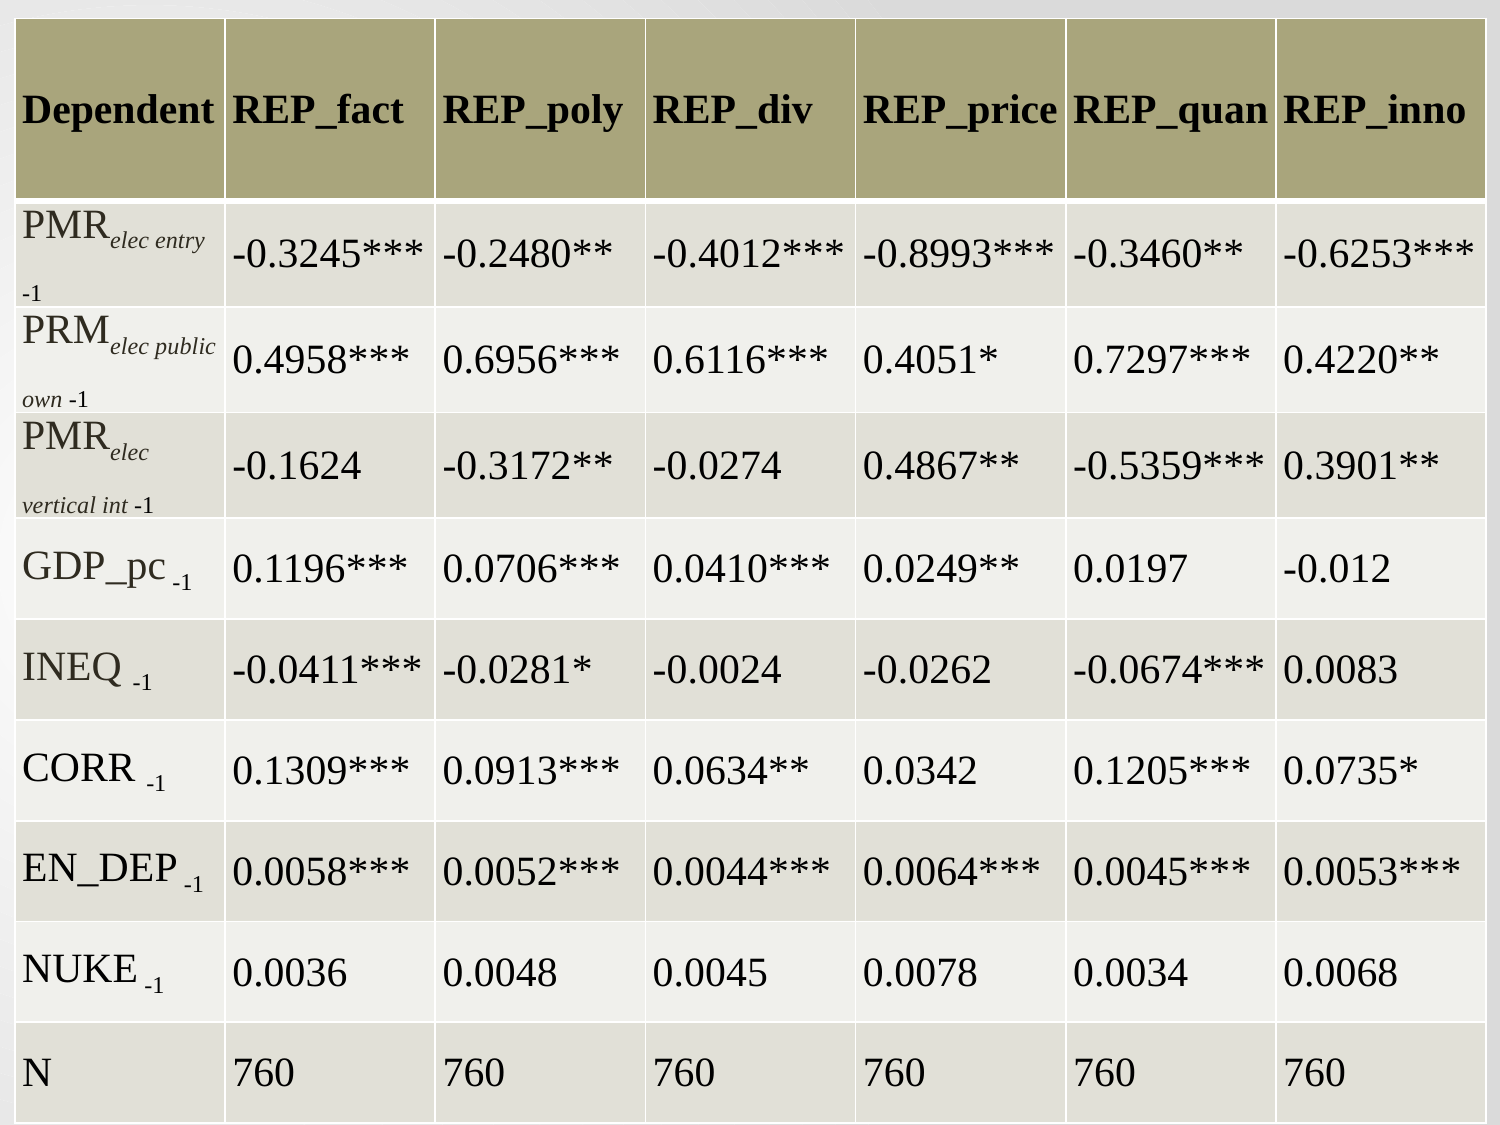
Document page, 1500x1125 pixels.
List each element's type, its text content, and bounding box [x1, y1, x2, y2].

table_cell 0.0064*** [856, 822, 1065, 921]
table_cell 0.7297*** [1067, 308, 1275, 412]
table_cell -0.0274 [646, 413, 855, 517]
table_cell -0.012 [1277, 519, 1485, 618]
table_cell 0.0078 [856, 922, 1065, 1021]
table_cell 0.4867** [856, 413, 1065, 517]
table_cell -0.8993*** [856, 204, 1065, 306]
table_header REP_price [856, 19, 1065, 198]
table_cell 760 [856, 1023, 1065, 1122]
table_cell 0.0249** [856, 519, 1065, 618]
table_cell 0.0410*** [646, 519, 855, 618]
table_header REP_poly [436, 19, 645, 198]
table_cell NUKE -1 [16, 922, 224, 1021]
table_cell 0.1309*** [226, 721, 434, 820]
table_cell GDP_pc -1 [16, 519, 224, 618]
table_header REP_div [646, 19, 855, 198]
table_cell 0.0342 [856, 721, 1065, 820]
table_cell PRMelec public own -1 [16, 308, 224, 412]
table_cell 0.4051* [856, 308, 1065, 412]
table_cell 0.0197 [1067, 519, 1275, 618]
table_cell 0.0068 [1277, 922, 1485, 1021]
table_cell CORR -1 [16, 721, 224, 820]
table_cell -0.1624 [226, 413, 434, 517]
table_cell PMRelec vertical int -1 [16, 413, 224, 517]
table_cell 0.0913*** [436, 721, 645, 820]
table_cell 760 [646, 1023, 855, 1122]
table_header REP_inno [1277, 19, 1485, 198]
table_cell -0.0024 [646, 620, 855, 719]
table_cell -0.0281* [436, 620, 645, 719]
table_cell -0.3245*** [226, 204, 434, 306]
table_cell 0.0044*** [646, 822, 855, 921]
table_cell 0.0706*** [436, 519, 645, 618]
table_cell INEQ -1 [16, 620, 224, 719]
table_cell 0.0634** [646, 721, 855, 820]
table_cell -0.2480** [436, 204, 645, 306]
table_cell -0.0411*** [226, 620, 434, 719]
table_cell 0.6956*** [436, 308, 645, 412]
table_cell 0.4220** [1277, 308, 1485, 412]
table_cell 760 [1277, 1023, 1485, 1122]
table_cell 760 [226, 1023, 434, 1122]
table_cell 0.1205*** [1067, 721, 1275, 820]
table_cell 0.0036 [226, 922, 434, 1021]
table_header Dependent [16, 19, 224, 198]
table_cell 0.0058*** [226, 822, 434, 921]
table_header REP_quan [1067, 19, 1275, 198]
table_cell 0.0045 [646, 922, 855, 1021]
table_cell -0.3460** [1067, 204, 1275, 306]
table_cell 0.0034 [1067, 922, 1275, 1021]
table_cell 0.0048 [436, 922, 645, 1021]
table_cell PMRelec entry -1 [16, 204, 224, 306]
table_cell N [16, 1023, 224, 1122]
table_cell EN_DEP -1 [16, 822, 224, 921]
table_cell -0.3172** [436, 413, 645, 517]
table_cell -0.5359*** [1067, 413, 1275, 517]
table_cell 0.0053*** [1277, 822, 1485, 921]
table_cell 0.0083 [1277, 620, 1485, 719]
table_cell 0.3901** [1277, 413, 1485, 517]
table_cell 0.0045*** [1067, 822, 1275, 921]
table_cell 760 [436, 1023, 645, 1122]
table_cell 0.1196*** [226, 519, 434, 618]
table_cell 0.4958*** [226, 308, 434, 412]
table_cell -0.0674*** [1067, 620, 1275, 719]
table_cell -0.6253*** [1277, 204, 1485, 306]
table_cell 760 [1067, 1023, 1275, 1122]
table_header REP_fact [226, 19, 434, 198]
table_cell 0.6116*** [646, 308, 855, 412]
table_cell 0.0052*** [436, 822, 645, 921]
table_cell -0.4012*** [646, 204, 855, 306]
table_cell -0.0262 [856, 620, 1065, 719]
table_cell 0.0735* [1277, 721, 1485, 820]
